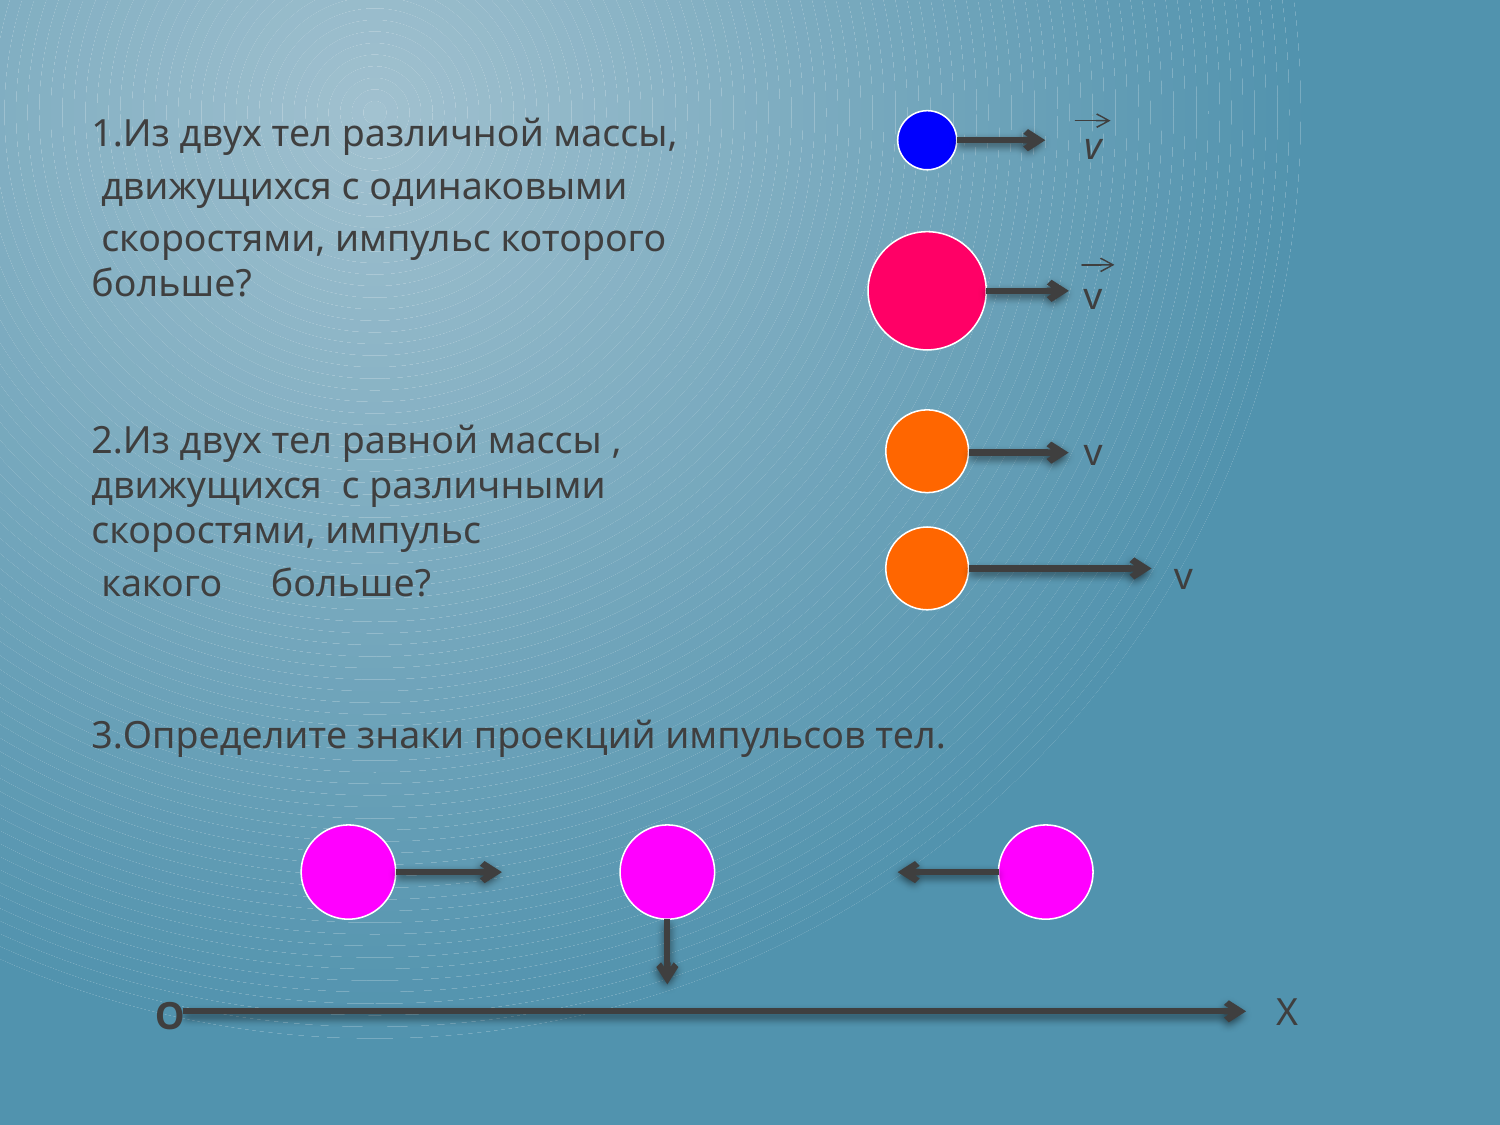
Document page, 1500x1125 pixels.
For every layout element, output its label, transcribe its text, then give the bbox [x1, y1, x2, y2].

text_box 1.Из двух тел различной массы, движущихся с одинаковыми скоростями, импульс которого больше? [76, 101, 827, 312]
text_box [301, 824, 396, 920]
text_box v [1068, 421, 1118, 481]
text_box X [1261, 981, 1313, 1041]
text_box [868, 231, 987, 350]
text_box [998, 824, 1094, 920]
text_box 3.Определите знаки проекций импульсов тел. [76, 704, 1159, 764]
text_box [620, 824, 715, 919]
text_box v [1158, 544, 1208, 605]
text_box [897, 110, 957, 170]
text_box v [1068, 264, 1118, 325]
text_box 2.Из двух тел равной массы , движущихся с различными скоростями, импульс какого больше? [76, 408, 827, 612]
text_box [885, 527, 969, 610]
text_box v [1069, 115, 1117, 175]
text_box O [140, 984, 200, 1045]
text_box [885, 409, 969, 493]
